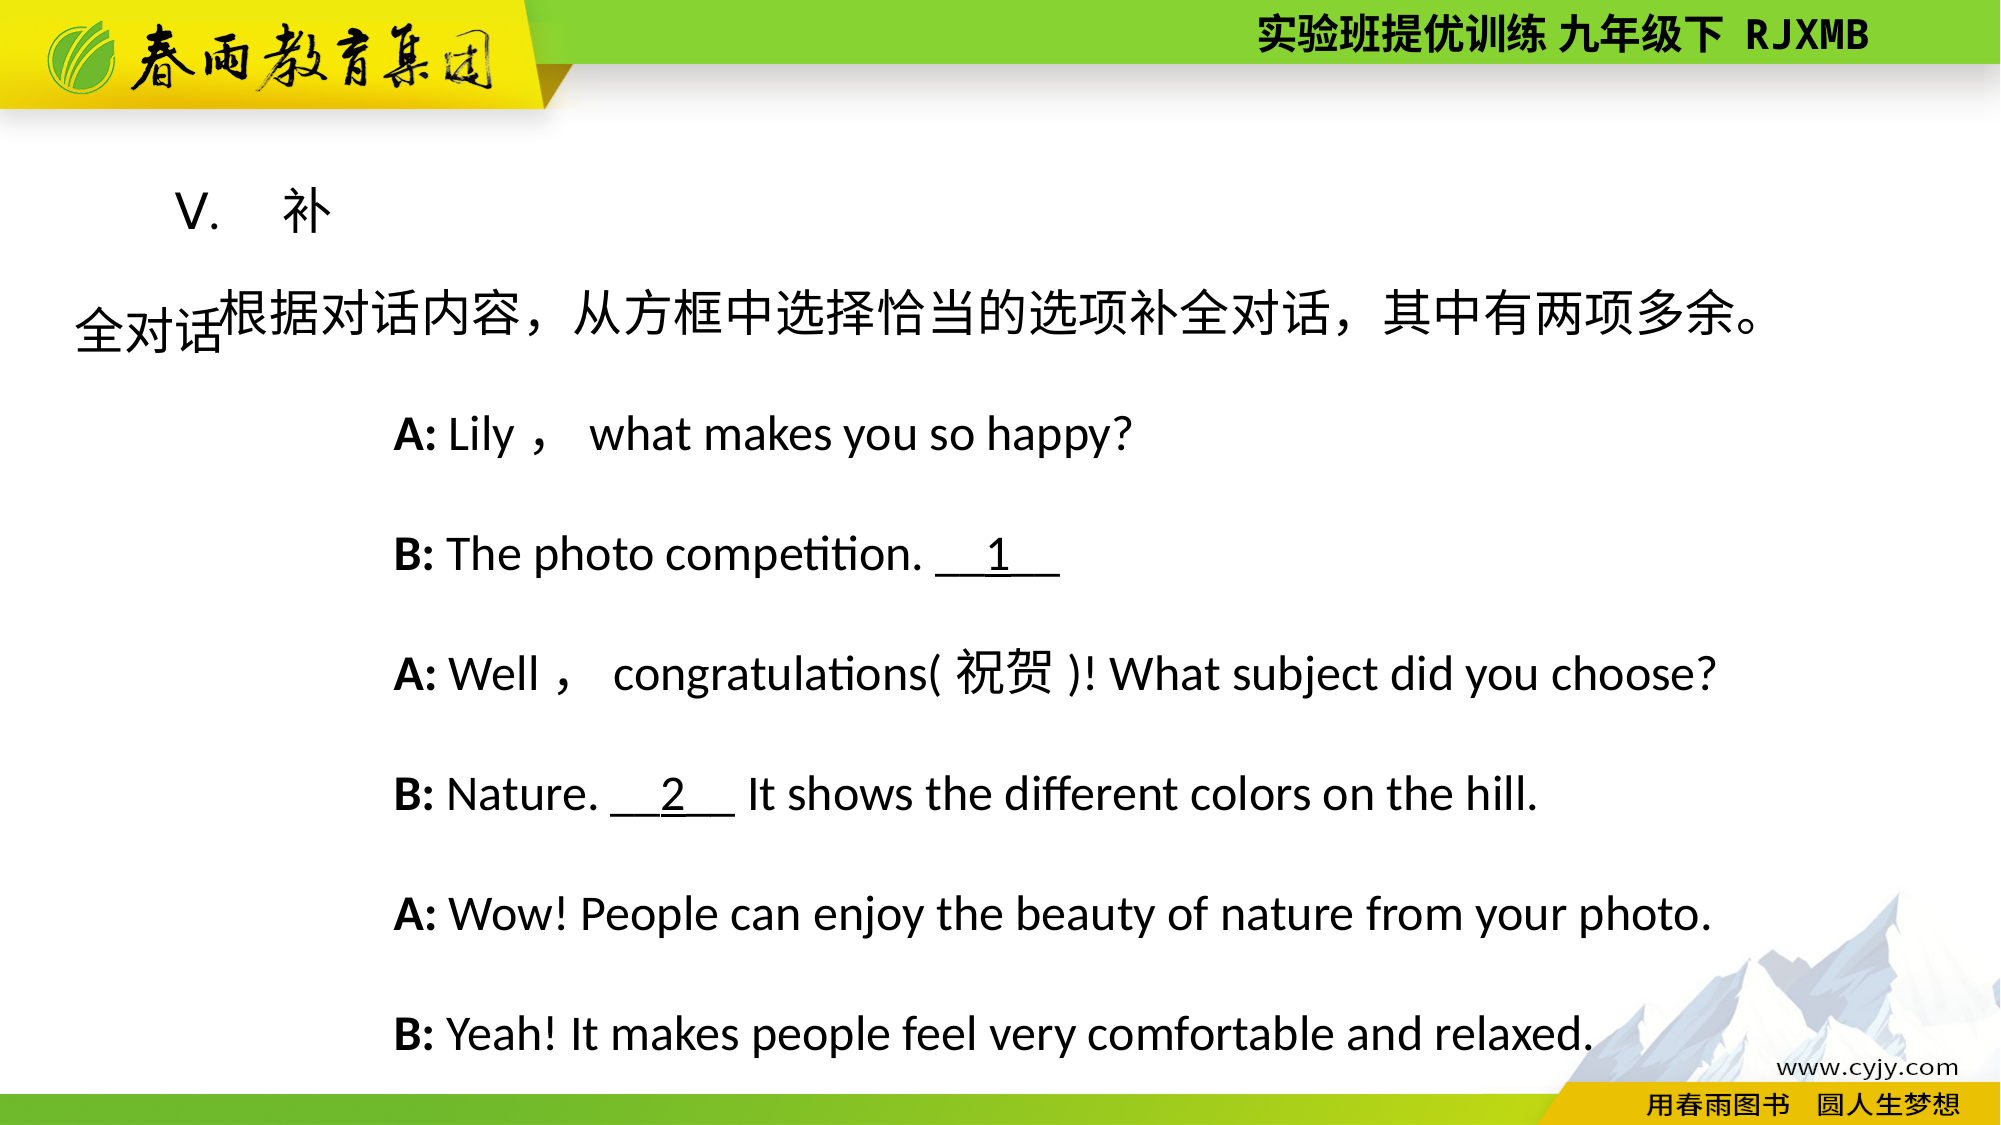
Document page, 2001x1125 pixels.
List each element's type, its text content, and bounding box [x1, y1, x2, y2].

picture [0, 0, 2001, 1125]
text_box A: Lily，what makes you so happy? B: The photo competition. __1__ A: Well，congratulations(祝贺)! What subject did you choose? B: Nature. __2__ It shows the different colors on the hill. A: Wow! People can enjoy the beauty of nature from your photo. B: Yeah! It makes people feel very comfortable and relaxed. [278, 332, 1856, 1068]
text_box Ⅴ. 补全对话 [59, 112, 348, 248]
text_box 根据对话内容，从方框中选择恰当的选项补全对话，其中有两项多余。 [104, 213, 1752, 349]
